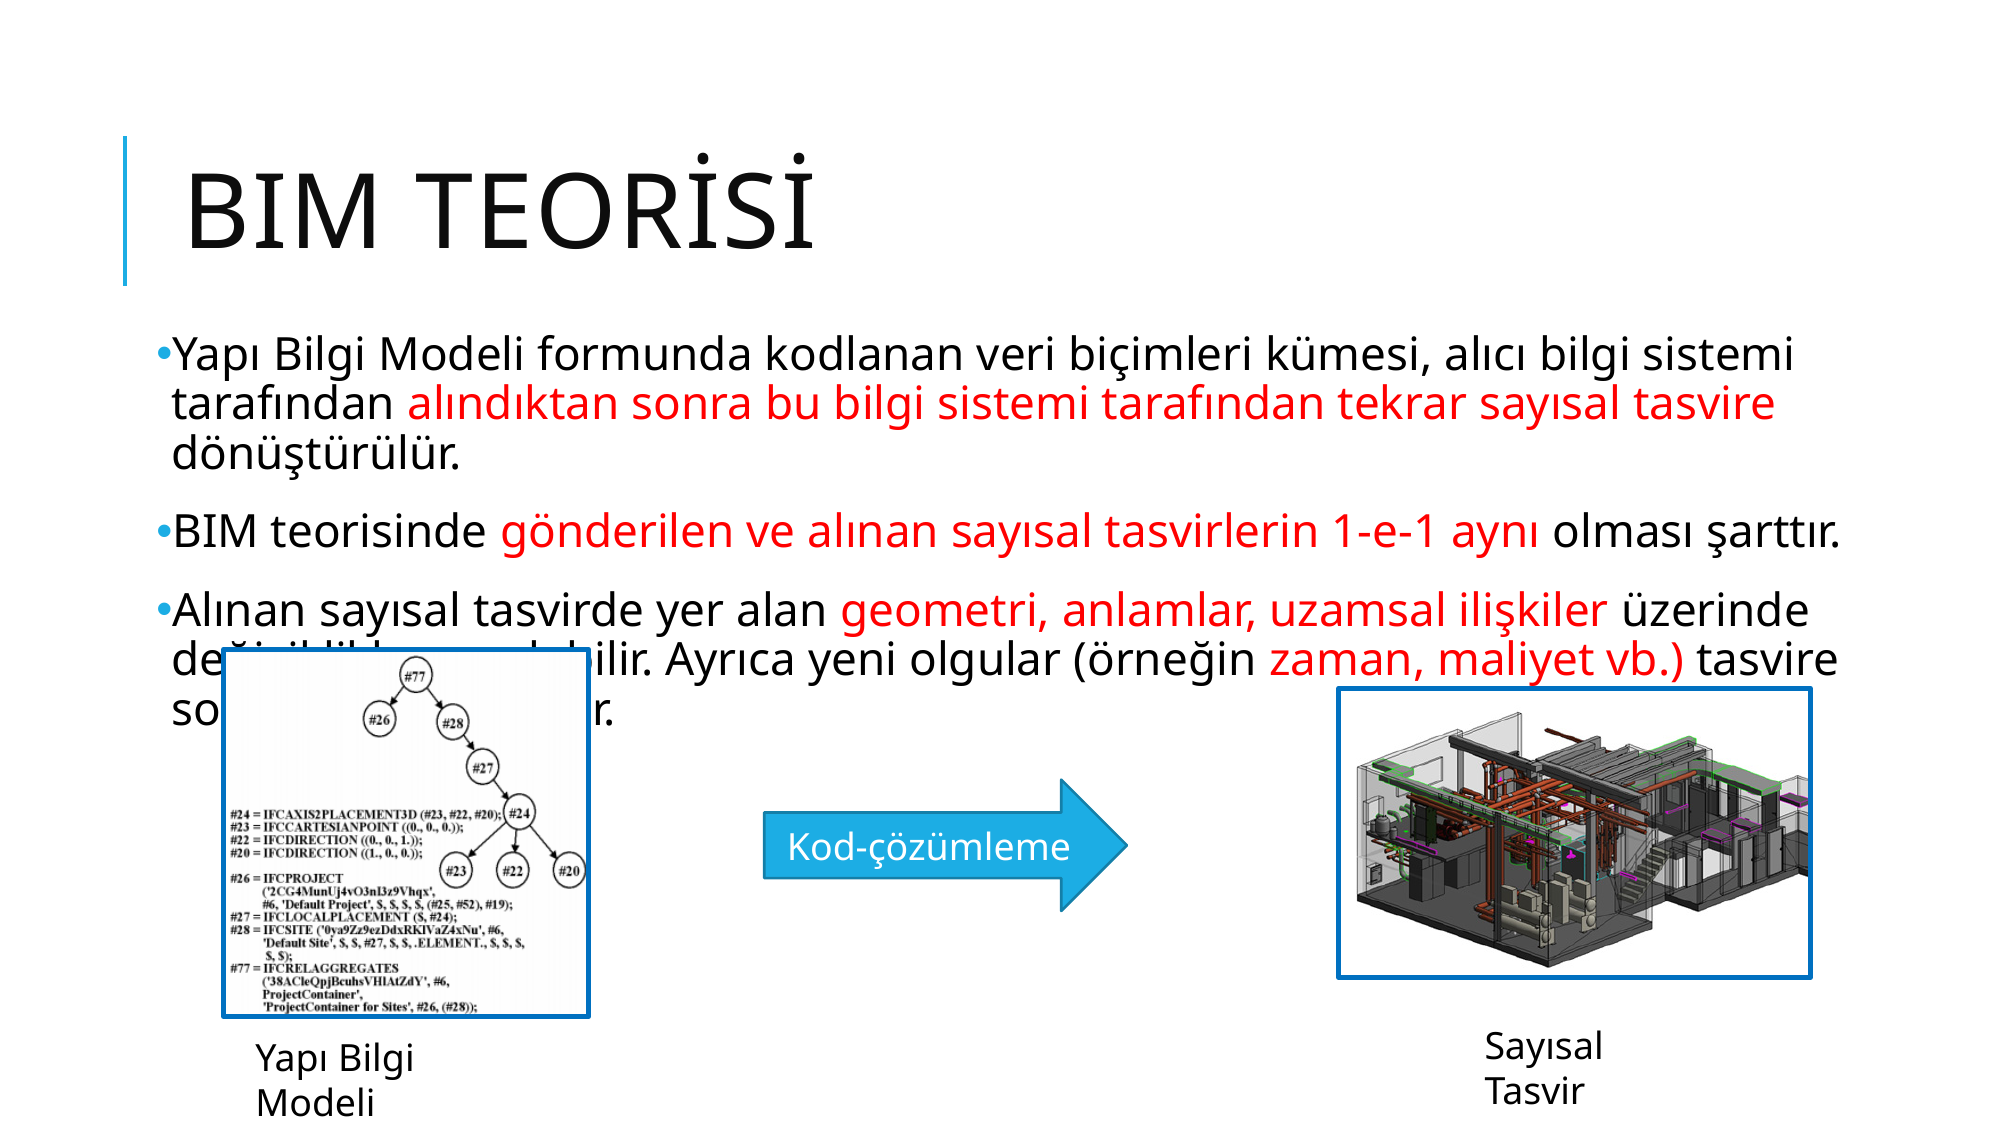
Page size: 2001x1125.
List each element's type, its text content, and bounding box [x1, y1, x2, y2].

text_box Sayısal Tasvir [1469, 1014, 1710, 1120]
picture [225, 651, 587, 1015]
text_box Yapı Bilgi Modeli [240, 1026, 534, 1125]
text_box Kod-çözümleme [762, 778, 1128, 913]
list Yapı Bilgi Modeli formunda kodlanan veri biçimleri kümesi, alıcı bilgi sistemi tarafından alındıktan sonra bu bilgi sistemi tarafından tekrar sayısal tasvire dönüştürülür. BIM teorisinde gönderilen ve alınan sayısal tasvirlerin 1-e-1 aynı olması şarttır. Alınan sayısal tasvirde yer alan geometri, anlamlar, uzamsal ilişkiler üzerinde değişiklikler yapılabilir. Ayrıca yeni olgular (örneğin zaman, maliyet vb.) tasvire sonradan eklenebilir. [148, 323, 1880, 892]
title BIM TEORİSİ [168, 96, 1763, 323]
picture [1340, 690, 1809, 976]
